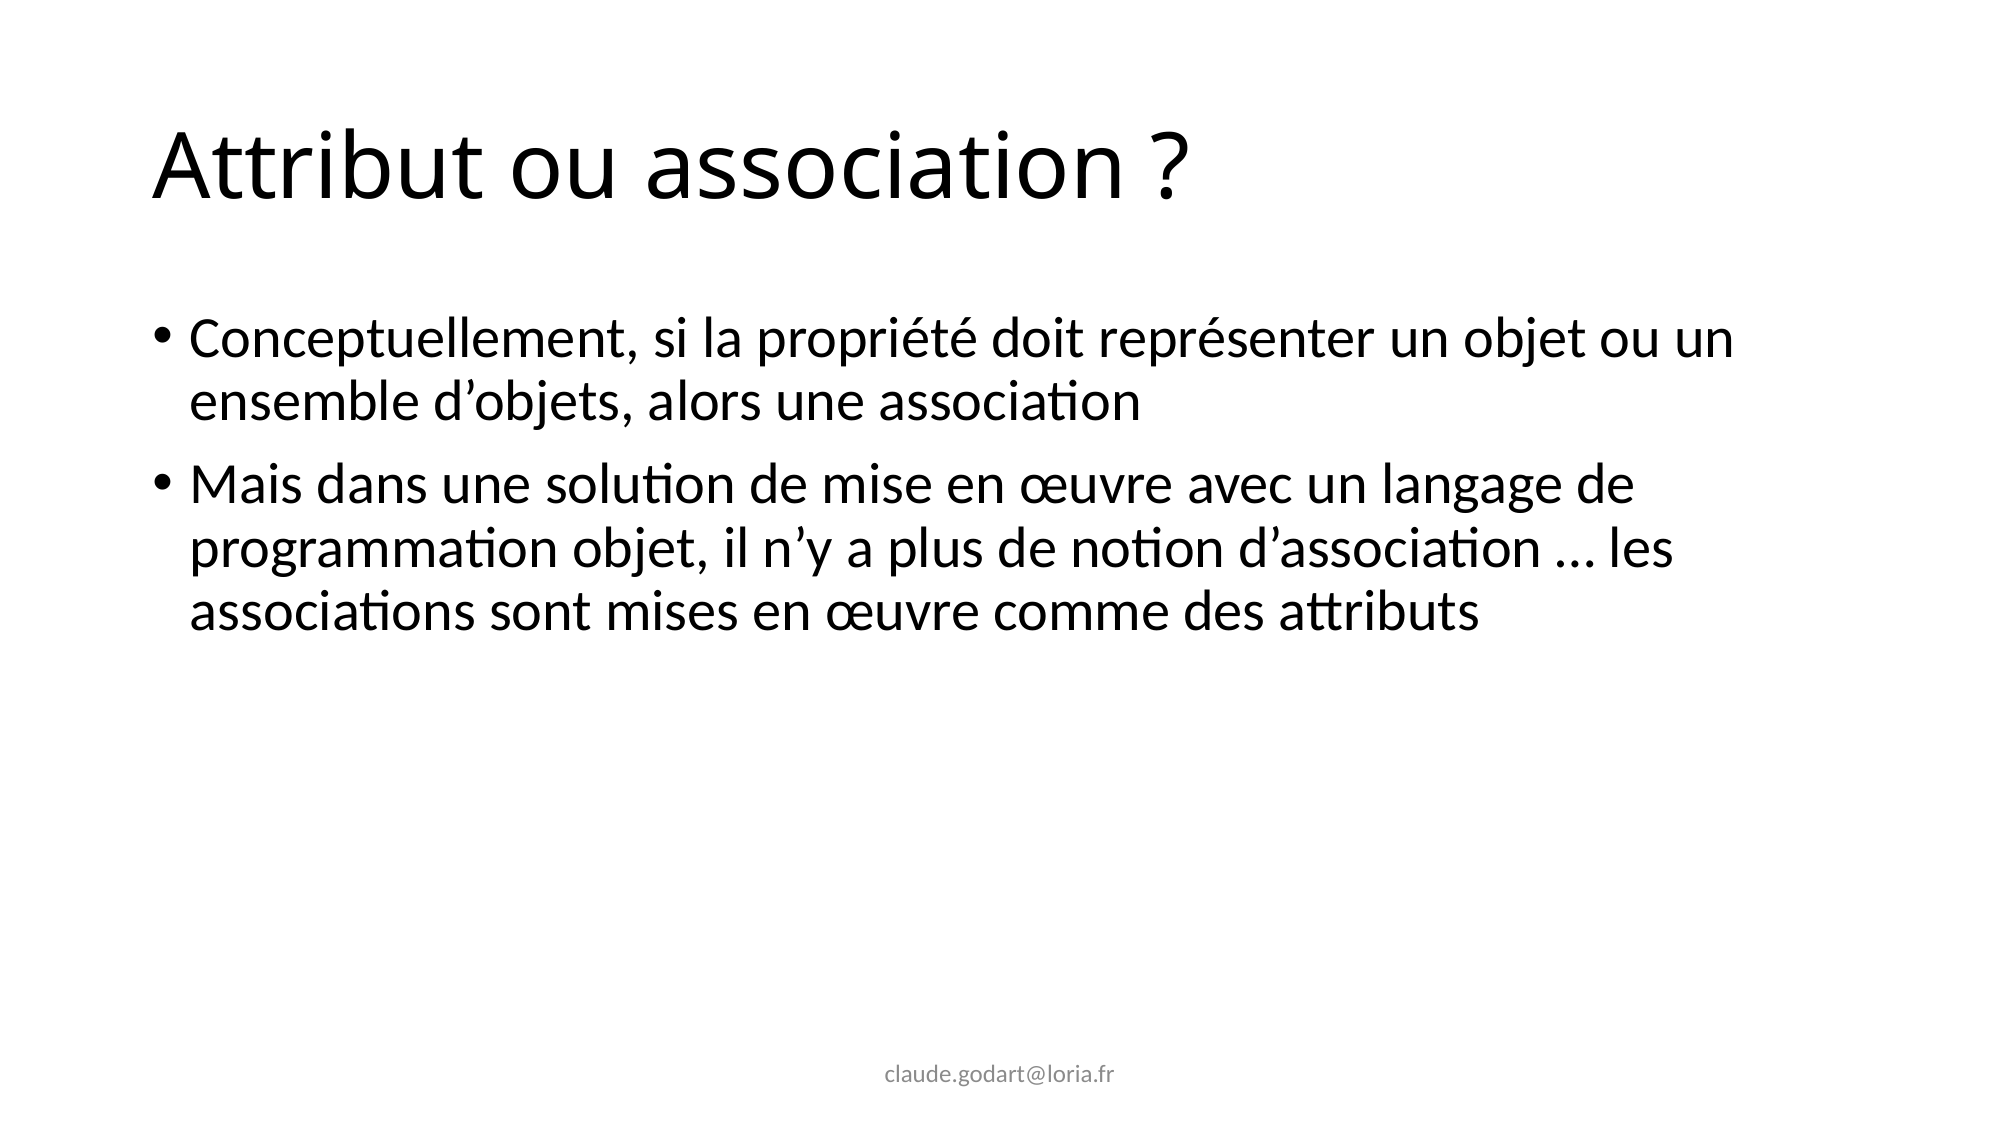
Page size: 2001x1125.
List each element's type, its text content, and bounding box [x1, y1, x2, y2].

footer claude.godart@loria.fr [662, 1042, 1338, 1103]
title Attribut ou association ? [137, 59, 1863, 278]
list Conceptuellement, si la propriété doit représenter un objet ou un ensemble d’objets, alors une association Mais dans une solution de mise en œuvre avec un langage de programmation objet, il n’y a plus de notion d’association … les associations sont mises en œuvre comme des attributs [137, 299, 1863, 1014]
